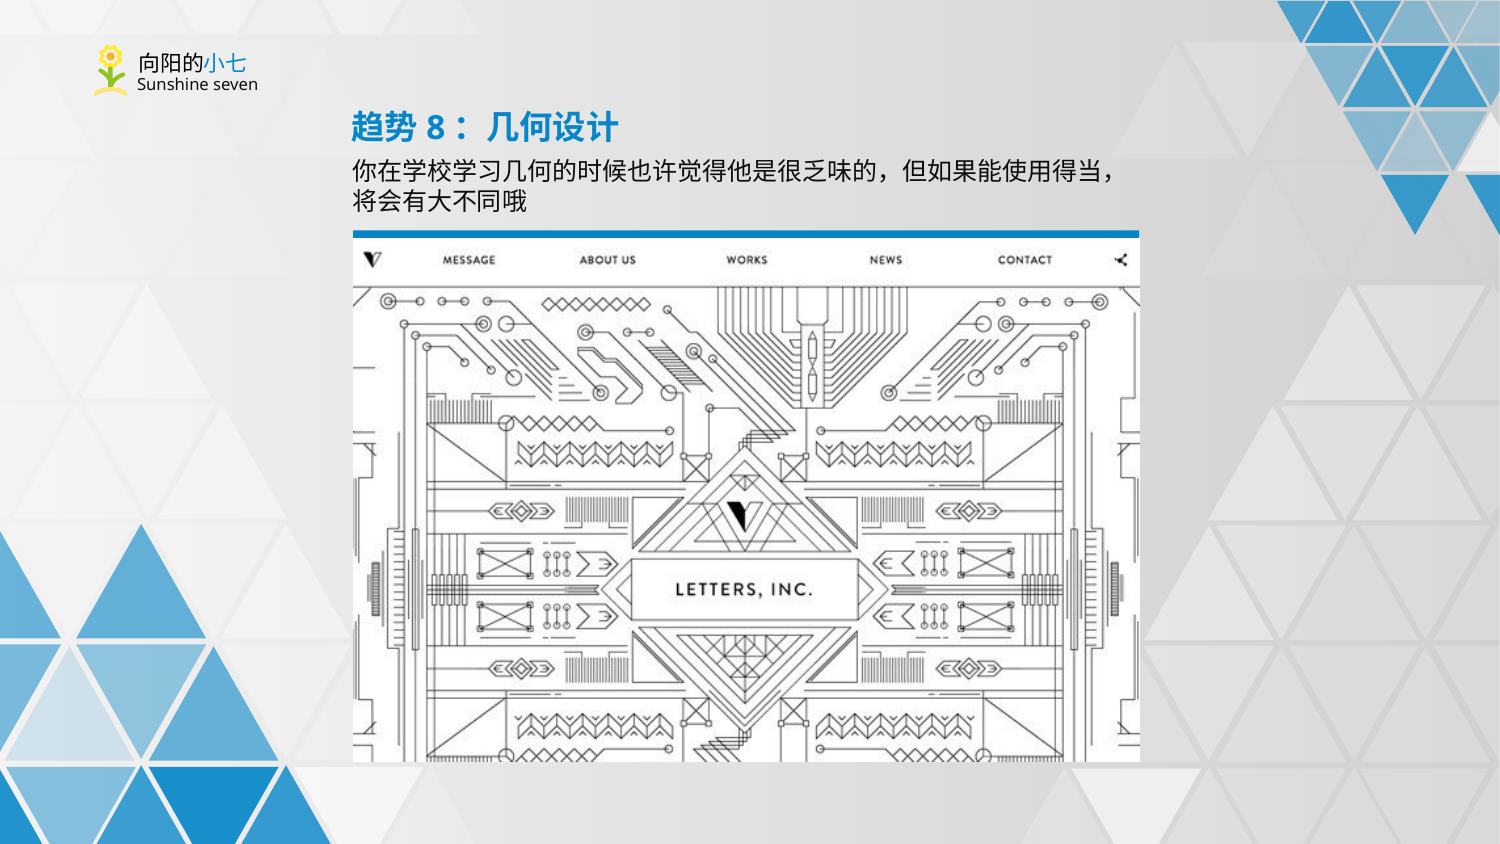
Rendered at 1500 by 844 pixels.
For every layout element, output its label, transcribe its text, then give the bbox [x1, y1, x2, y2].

picture [352, 239, 1140, 763]
text_box 你在学校学习几何的时候也许觉得他是很乏味的，但如果能使用得当，将会有大不同哦 [337, 148, 1158, 223]
text_box [351, 228, 1141, 239]
text_box 趋势8：几何设计 [337, 98, 1001, 148]
